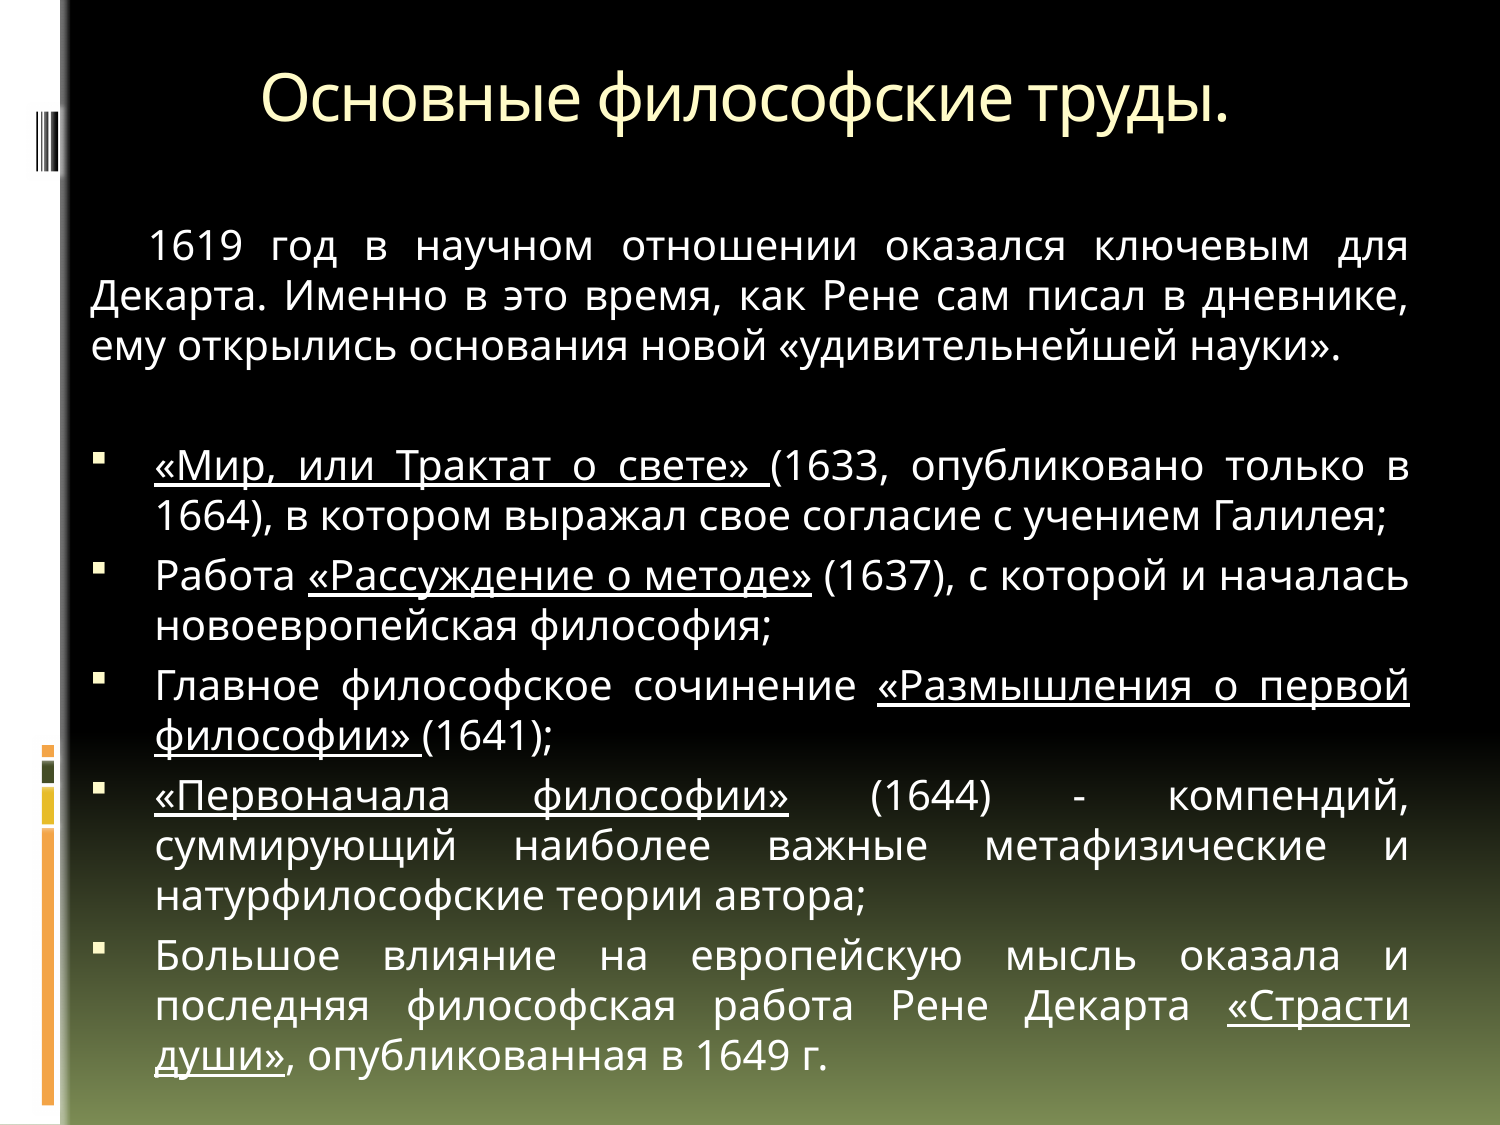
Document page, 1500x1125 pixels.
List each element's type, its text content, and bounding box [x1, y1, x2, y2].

list 1619 год в научном отношении оказался ключевым для Декарта. Именно в это время, как Рене сам писал в дневнике, ему открылись основания новой «удивительнейшей науки». «Мир, или Трактат о свете» (1633, опубликовано только в 1664), в котором выражал свое согласие с учением Галилея; Работа «Рассуждение о методе» (1637), с которой и началась новоевропейская философия; Главное философское сочинение «Размышления о первой философии» (1641); «Первоначала философии» (1644) - компендий, суммирующий наиболее важные метафизические и натурфилософские теории автора; Большое влияние на европейскую мысль оказала и последняя философская работа Рене Декарта «Страсти души», опубликованная в 1649 г. [75, 210, 1425, 1125]
title Основные философские труды. [70, 46, 1421, 277]
